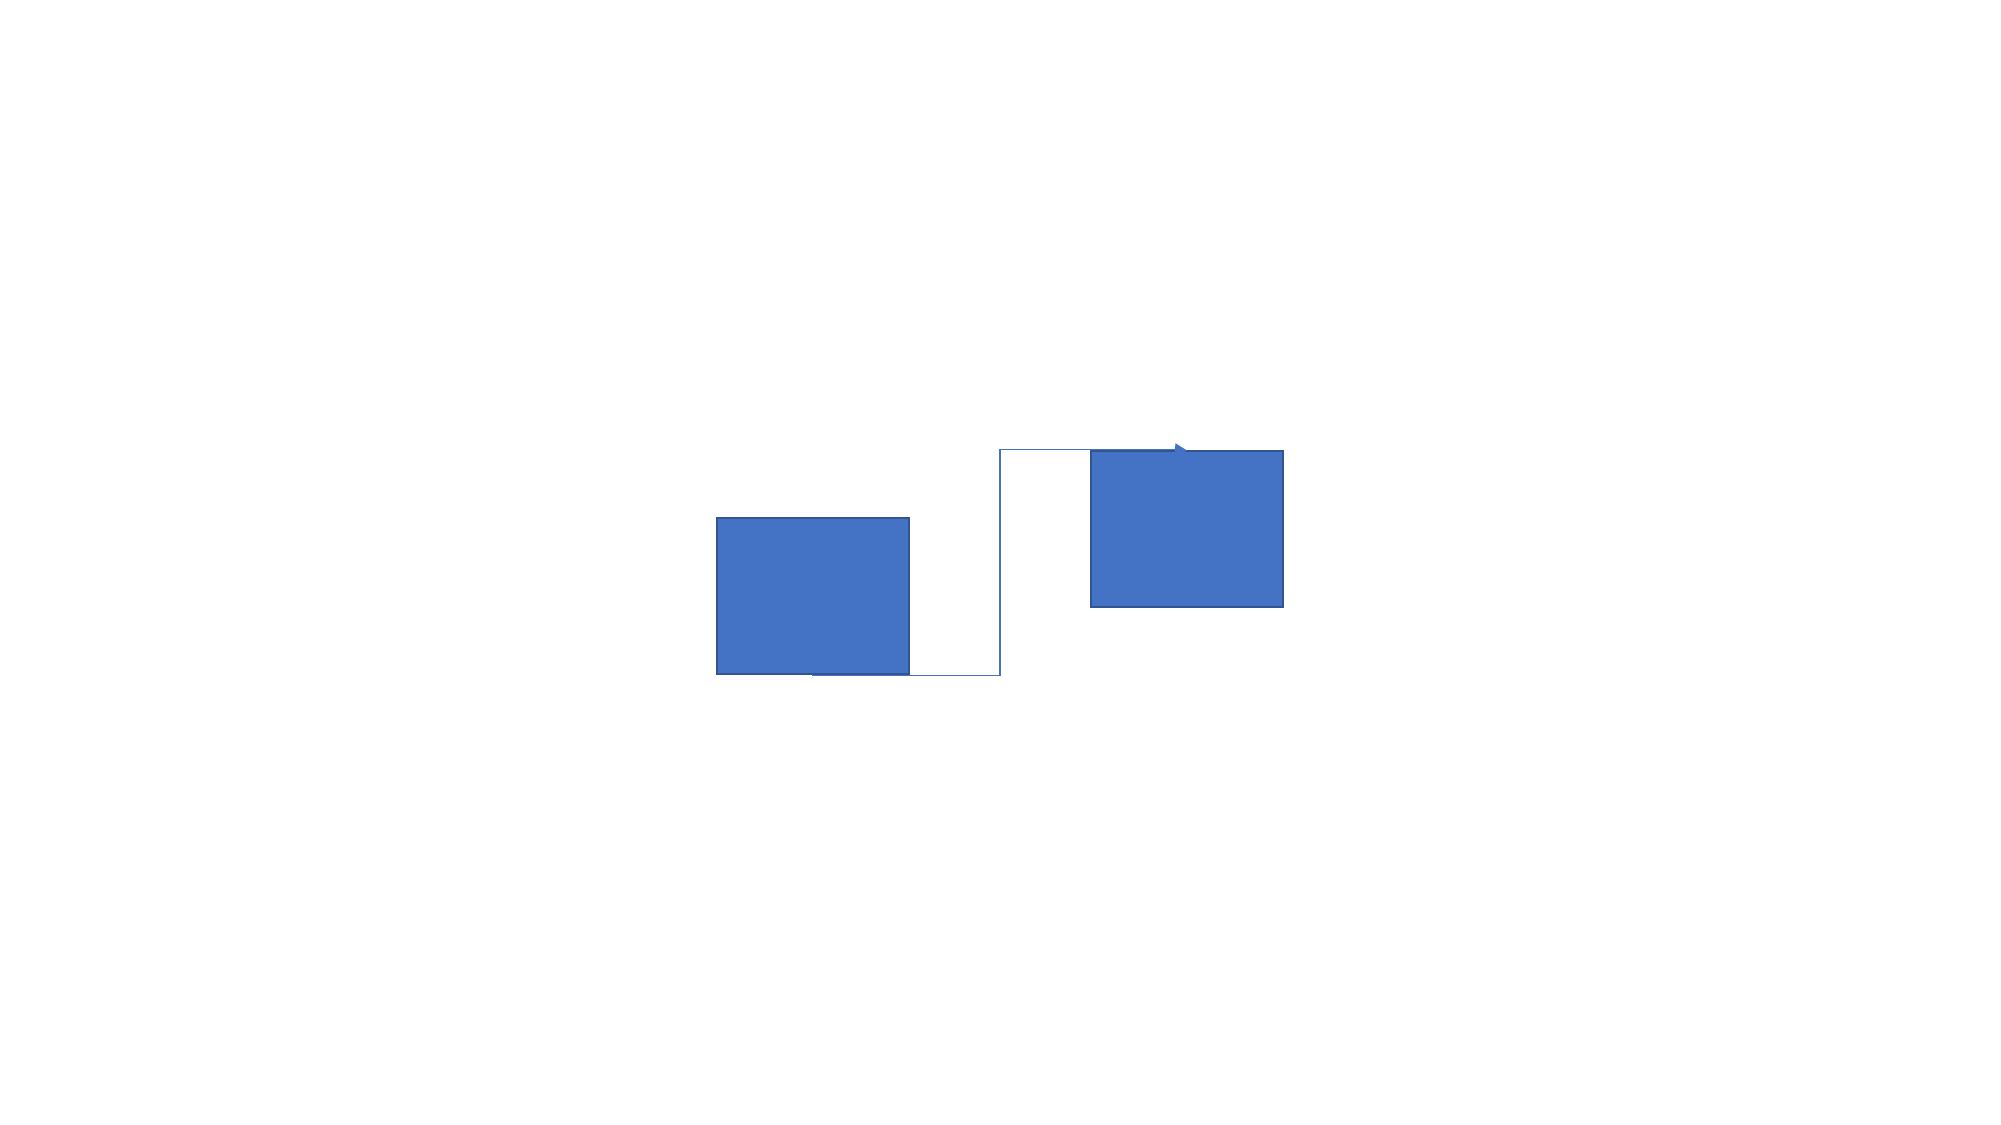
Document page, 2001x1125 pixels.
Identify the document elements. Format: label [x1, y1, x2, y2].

text_box [716, 450, 1284, 675]
